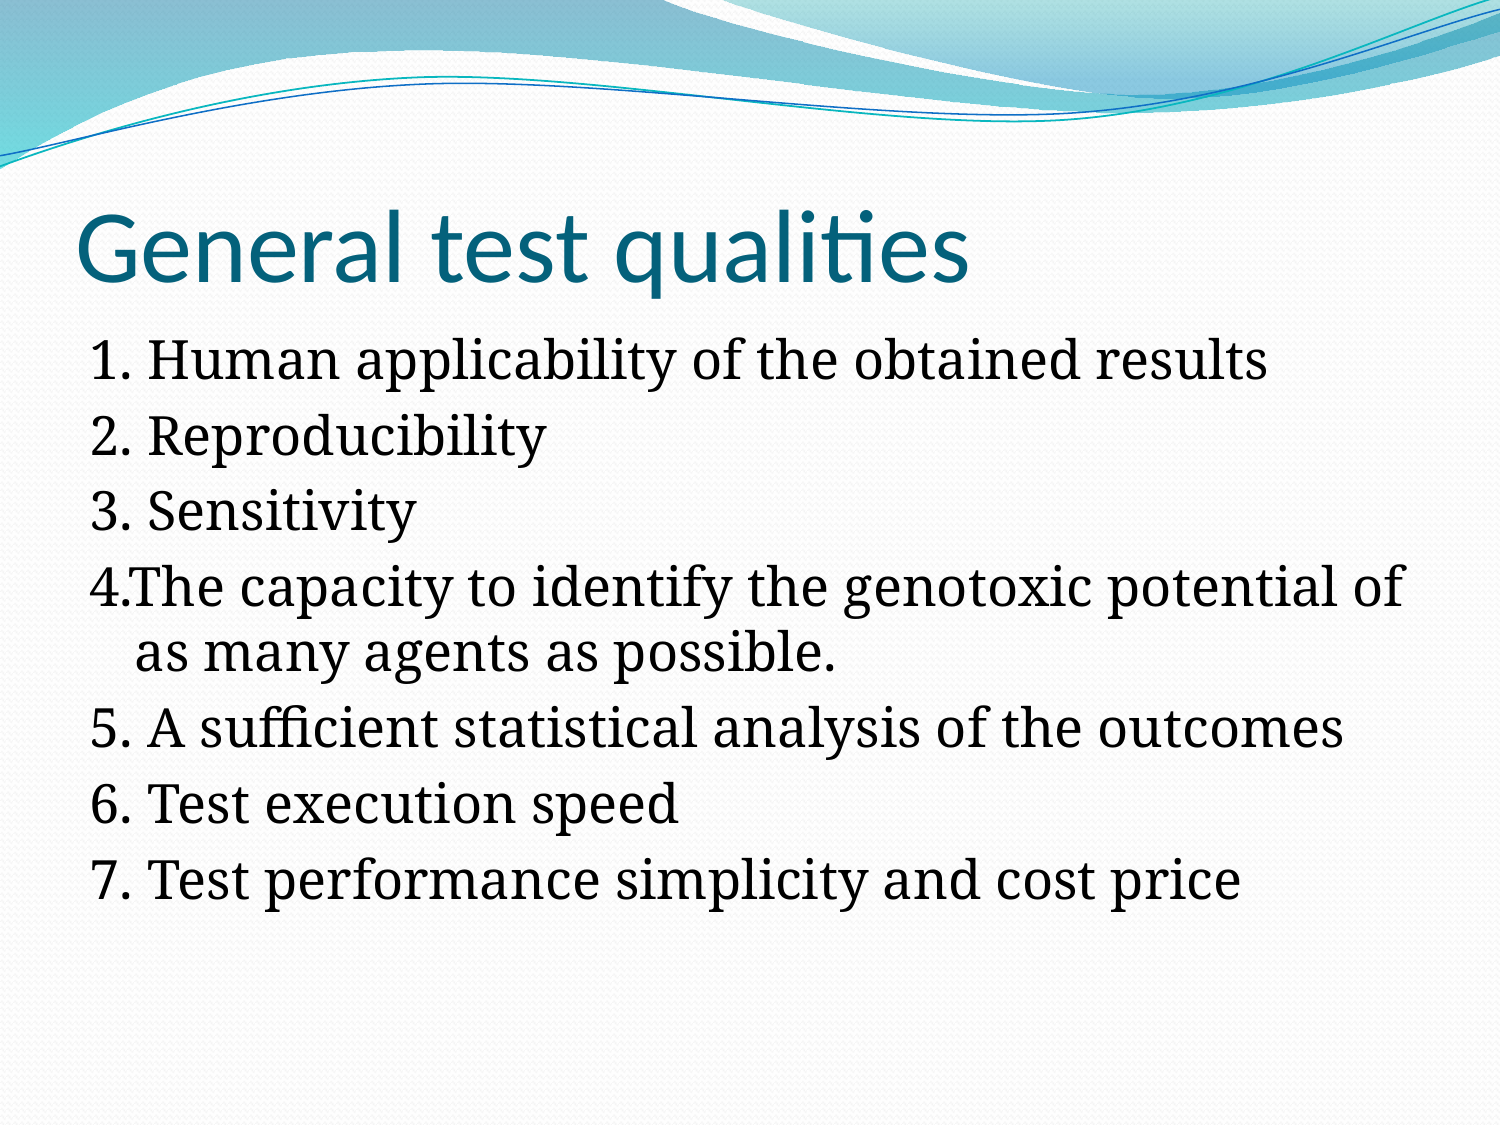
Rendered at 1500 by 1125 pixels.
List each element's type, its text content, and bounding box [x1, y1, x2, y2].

title General test qualities [75, 115, 1425, 303]
list 1. Human applicability of the obtained results 2. Reproducibility 3. Sensitivity 4.The capacity to identify the genotoxic potential of as many agents as possible. 5. A sufficient statistical analysis of the outcomes 6. Test execution speed 7. Test performance simplicity and cost price [75, 317, 1425, 1038]
